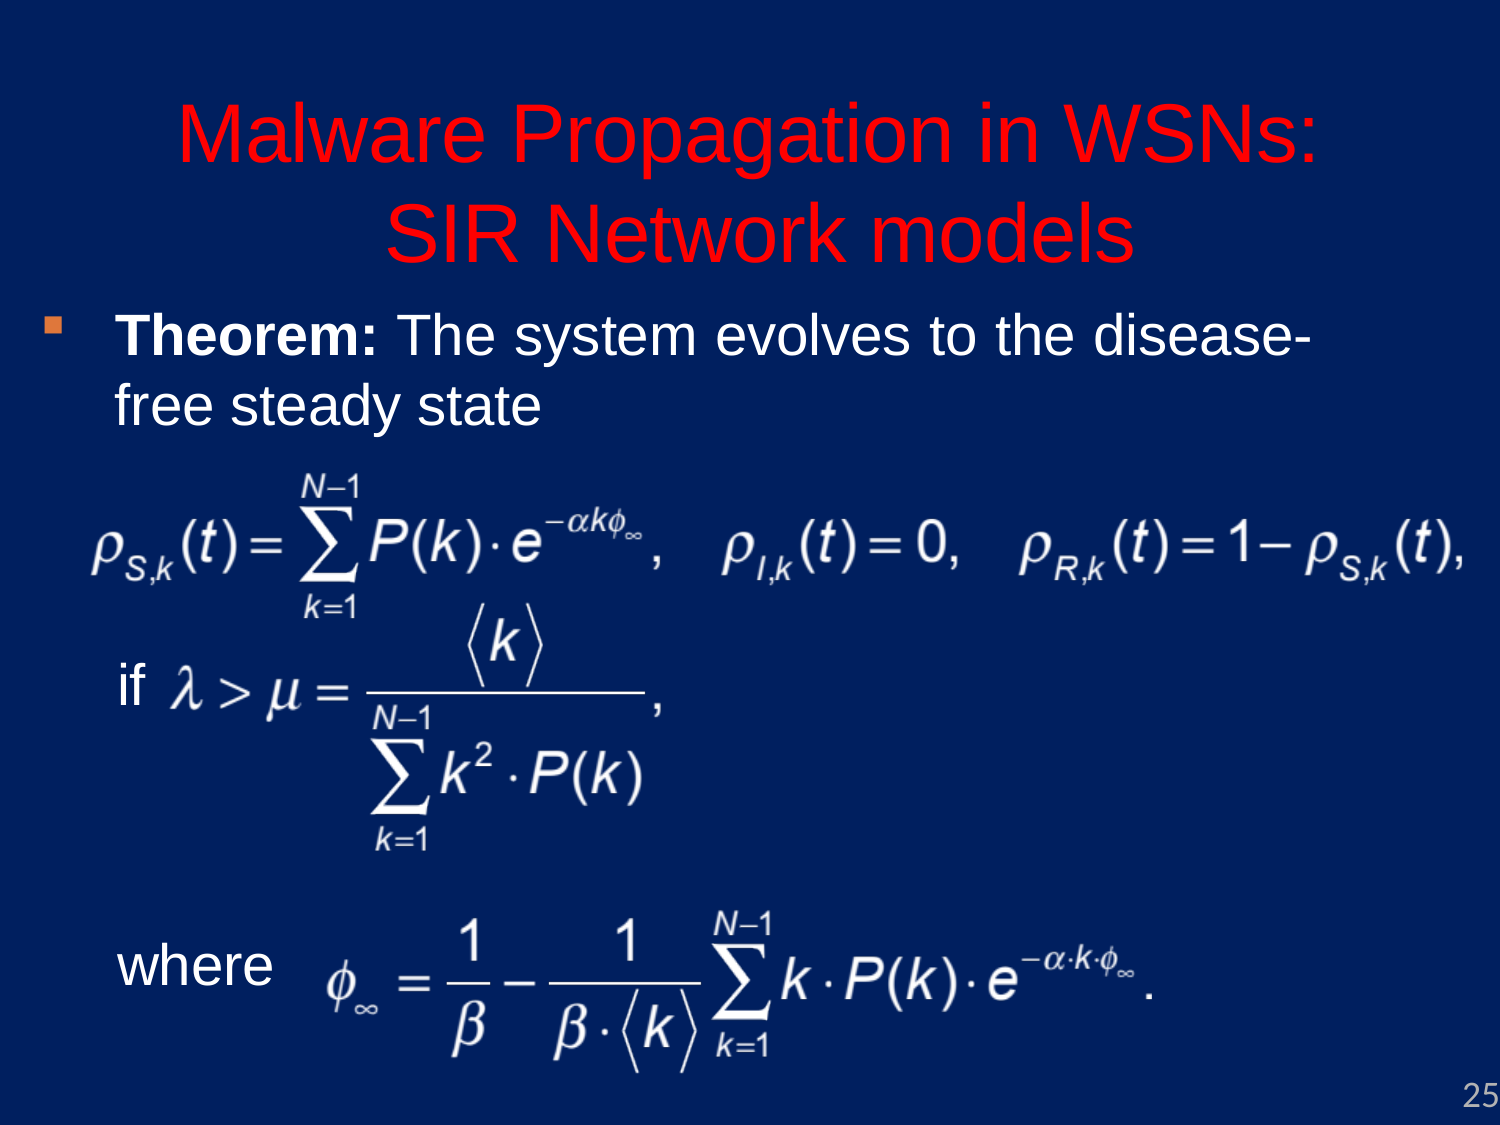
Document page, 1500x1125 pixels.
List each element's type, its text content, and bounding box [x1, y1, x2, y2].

title Malware Propagation in WSNs: SIR Network models [44, 53, 1456, 279]
text_box Theorem: The system evolves to the disease-free steady state if where [37, 297, 1313, 998]
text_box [166, 631, 663, 853]
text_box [324, 899, 1153, 1076]
slide_number 25 [1437, 1069, 1500, 1125]
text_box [87, 462, 1463, 624]
